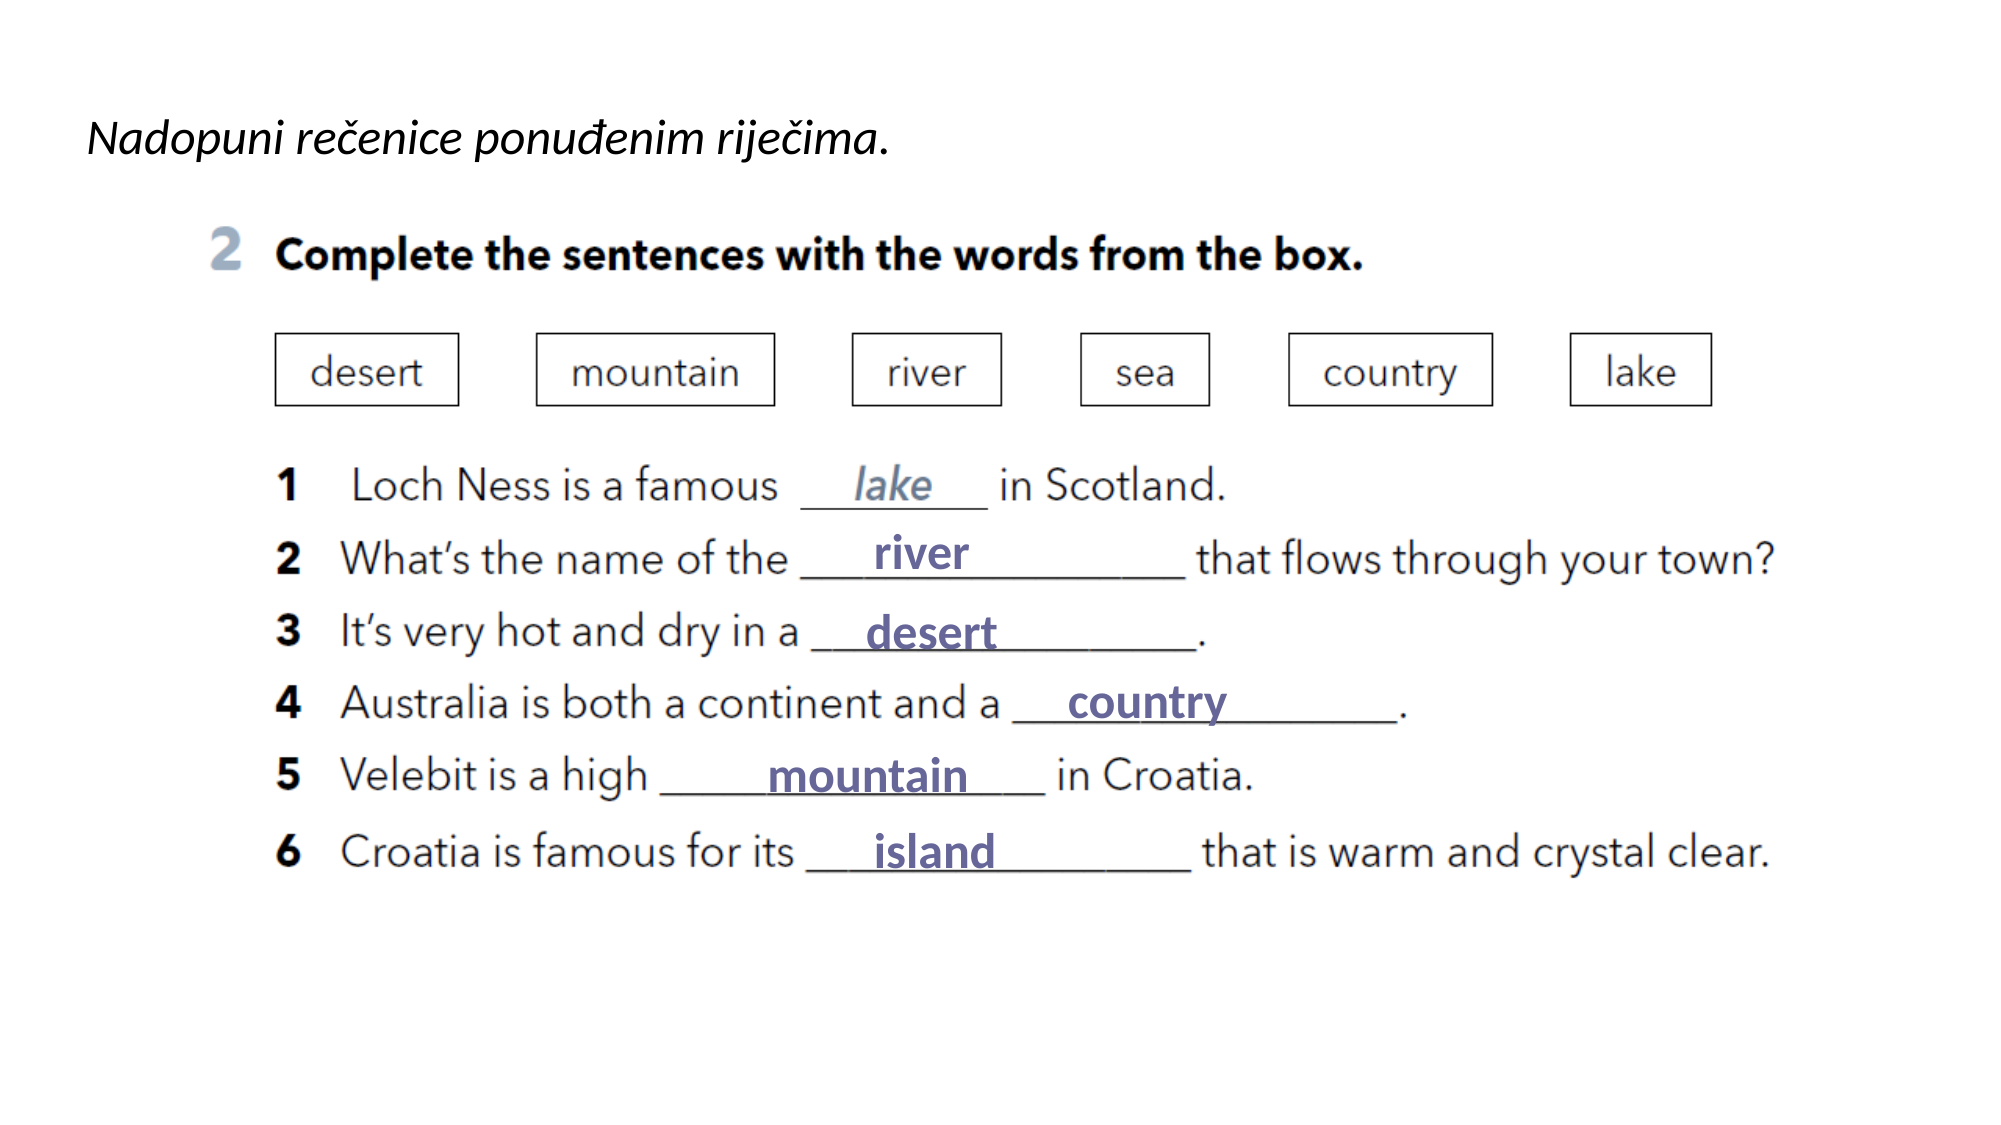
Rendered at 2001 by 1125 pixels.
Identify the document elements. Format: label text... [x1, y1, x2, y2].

text_box Nadopuni rečenice ponuđenim riječima. [71, 97, 1935, 172]
picture [189, 214, 1811, 911]
